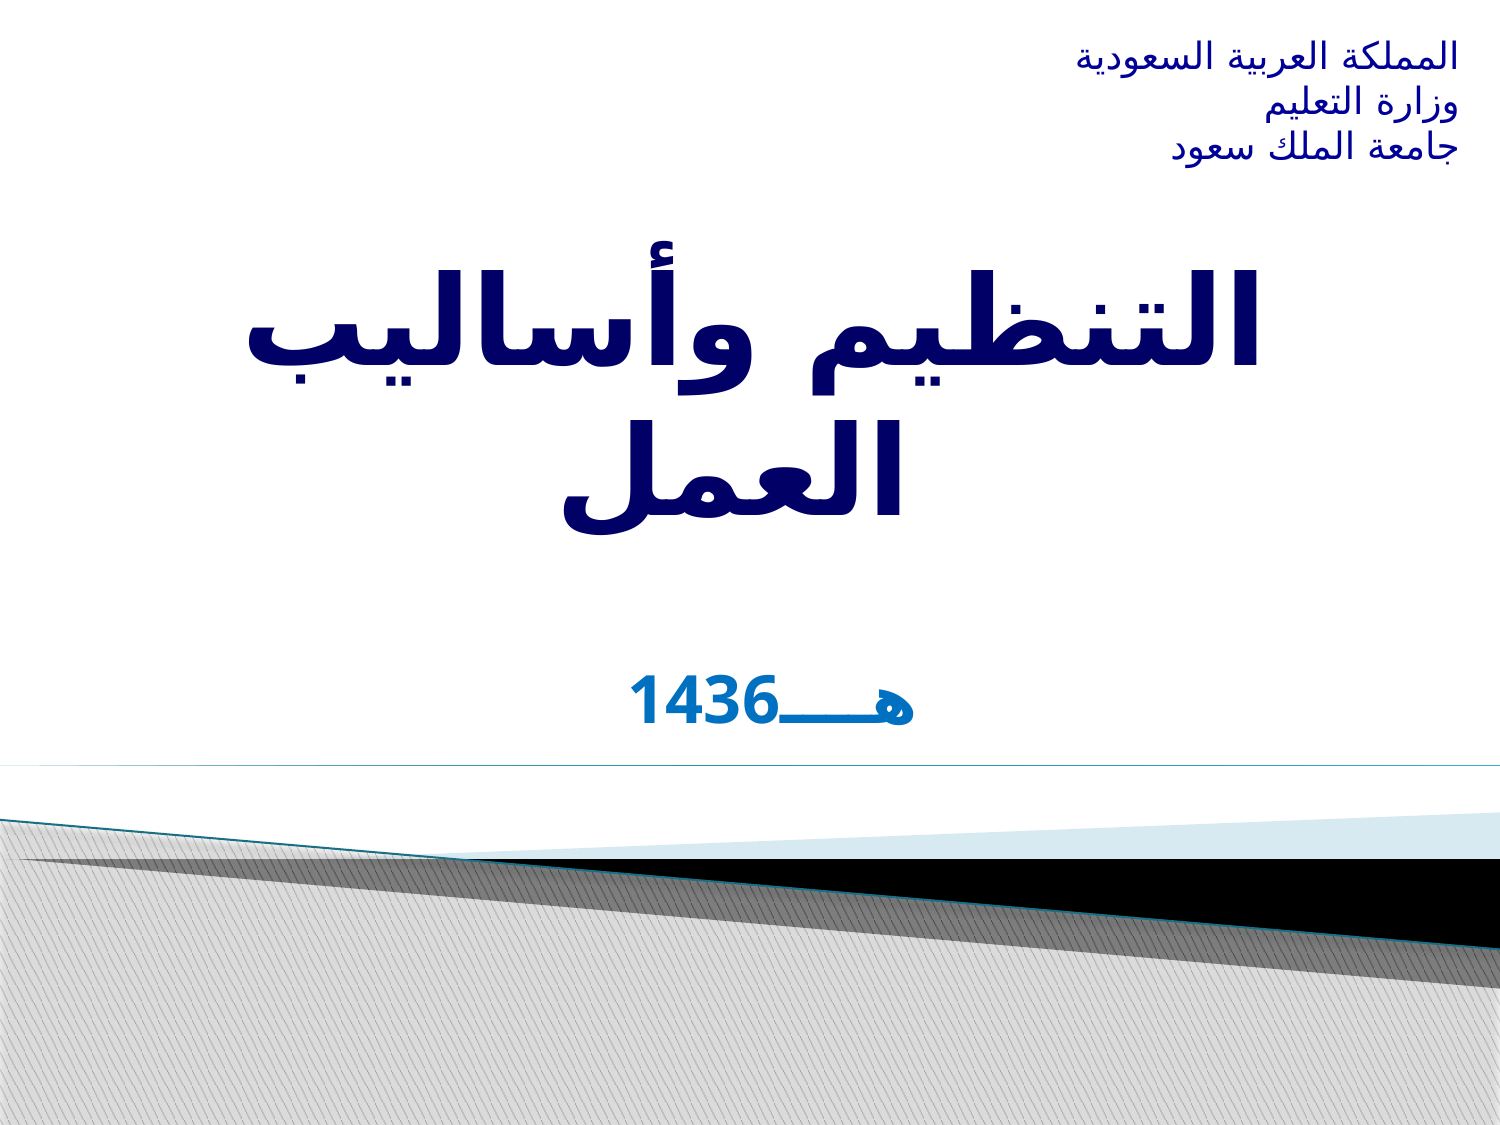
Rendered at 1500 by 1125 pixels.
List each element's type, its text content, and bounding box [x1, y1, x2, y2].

text_box المملكة العربية السعودية وزارة التعليم جامعة الملك سعود [724, 24, 1475, 175]
text_box 1436هــــ [498, 649, 1047, 745]
picture [5, 859, 1500, 989]
title التنظيم وأساليب العمل [117, 222, 1393, 548]
